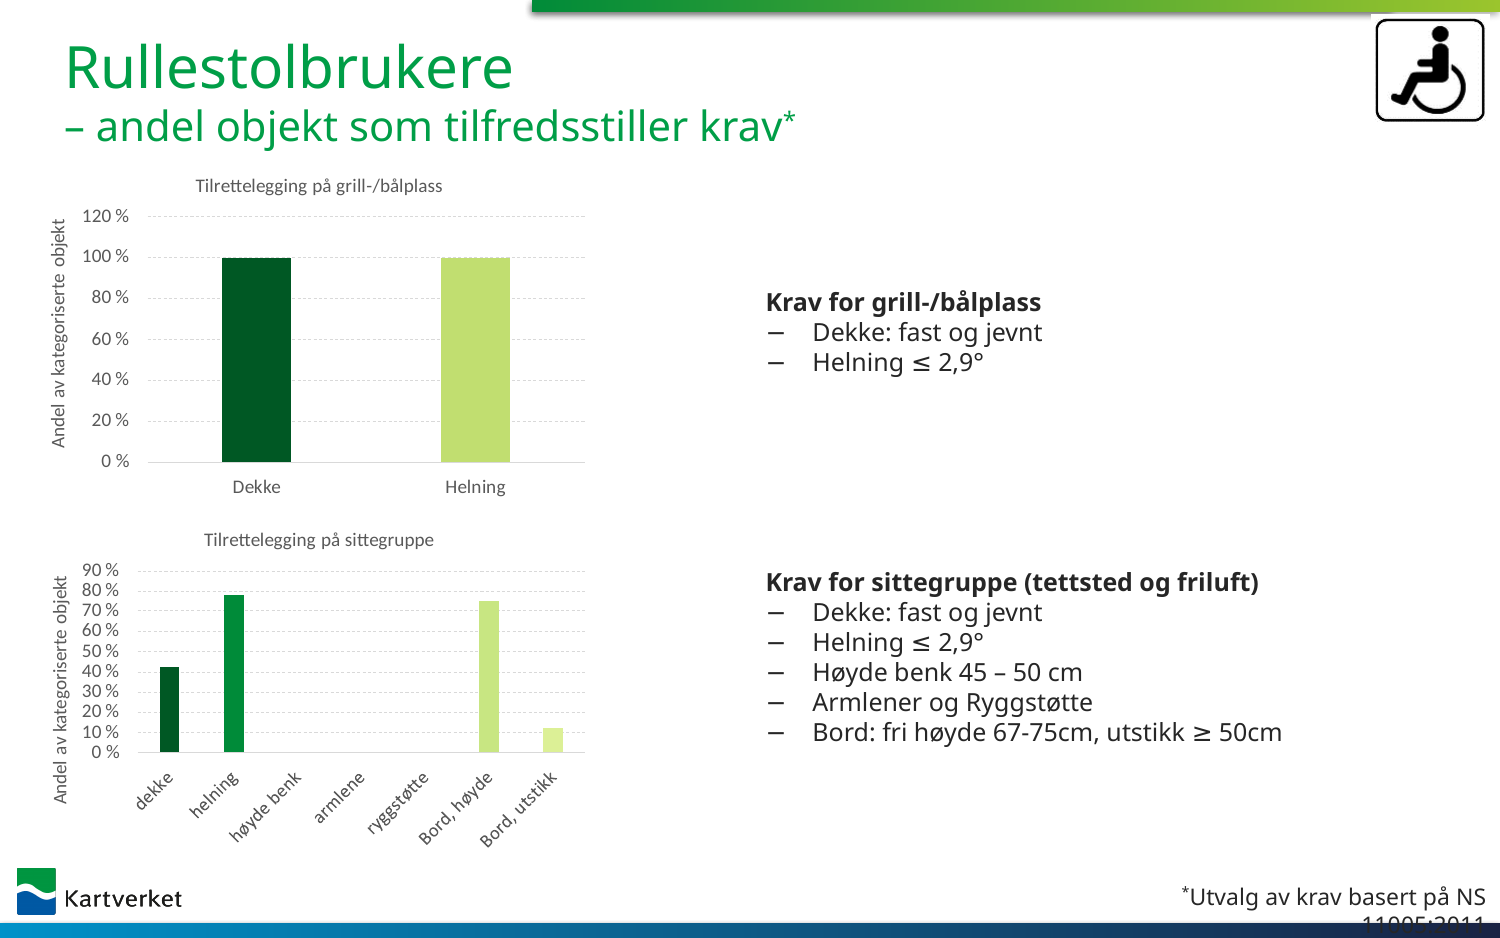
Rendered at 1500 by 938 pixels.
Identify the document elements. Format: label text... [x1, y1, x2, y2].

text_box Rullestolbrukere – andel objekt som tilfredsstiller krav* [49, 14, 1431, 158]
picture [41, 166, 596, 505]
text_box Krav for grill-/bålplass Dekke: fast og jevnt Helning ≤ 2,9° [750, 279, 1452, 384]
text_box *Utvalg av krav basert på NS 11005:2011 [1068, 873, 1500, 938]
picture [1371, 13, 1491, 127]
text_box Krav for sittegruppe (tettsted og friluft) Dekke: fast og jevnt Helning ≤ 2,9° Høyde benk 45 – 50 cm Armlener og Ryggstøtte Bord: fri høyde 67-75cm, utstikk ≥ 50cm [750, 559, 1500, 754]
picture [41, 520, 596, 859]
